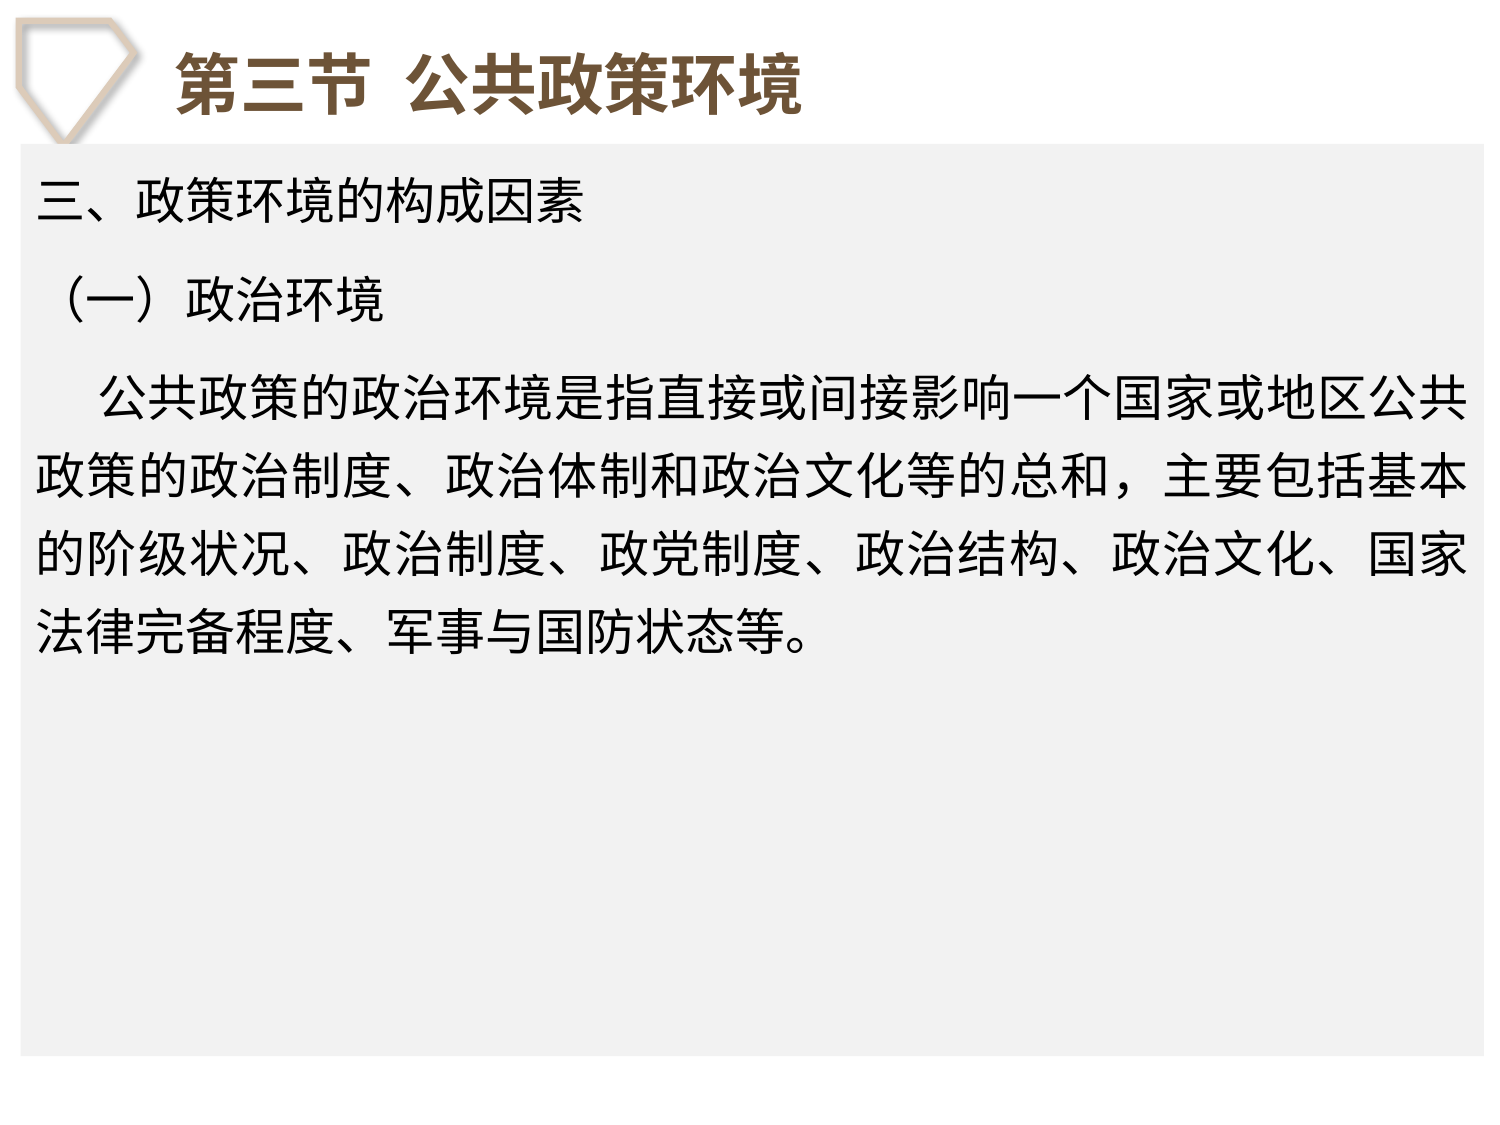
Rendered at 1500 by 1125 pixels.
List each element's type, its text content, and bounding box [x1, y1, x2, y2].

list 三、政策环境的构成因素 （一）政治环境 公共政策的政治环境是指直接或间接影响一个国家或地区公共政策的政治制度、政治体制和政治文化等的总和，主要包括基本的阶级状况、政治制度、政党制度、政治结构、政治文化、国家法律完备程度、军事与国防状态等。 [20, 143, 1484, 1057]
title 第三节 公共政策环境 [158, 18, 1456, 143]
